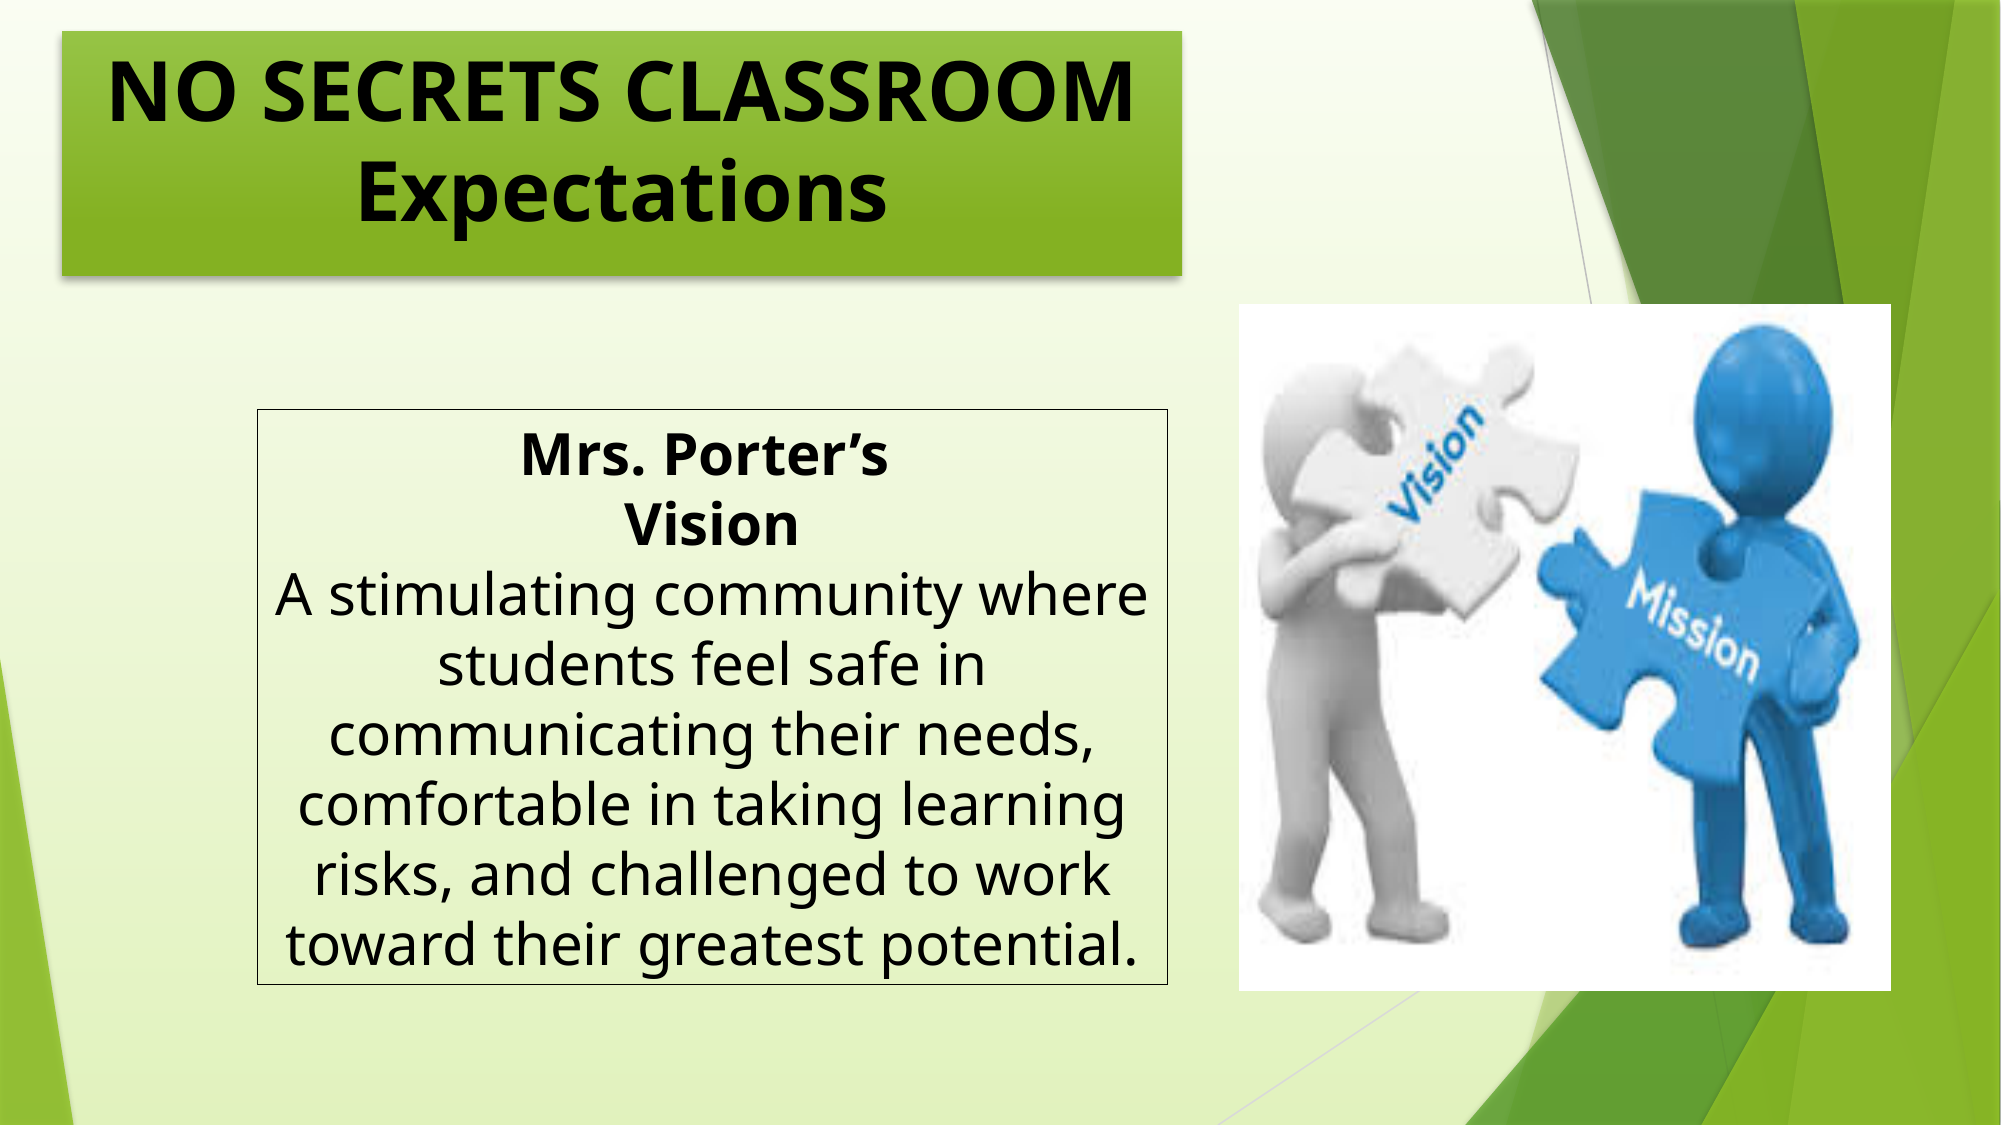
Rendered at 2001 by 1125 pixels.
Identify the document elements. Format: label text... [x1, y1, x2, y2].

text_box Mrs. Porter’s Vision A stimulating community where students feel safe in communicating their needs, comfortable in taking learning risks, and challenged to work toward their greatest potential. [257, 409, 1168, 985]
picture [1239, 304, 1891, 991]
title NO SECRETS CLASSROOM Expectations [62, 31, 1183, 276]
